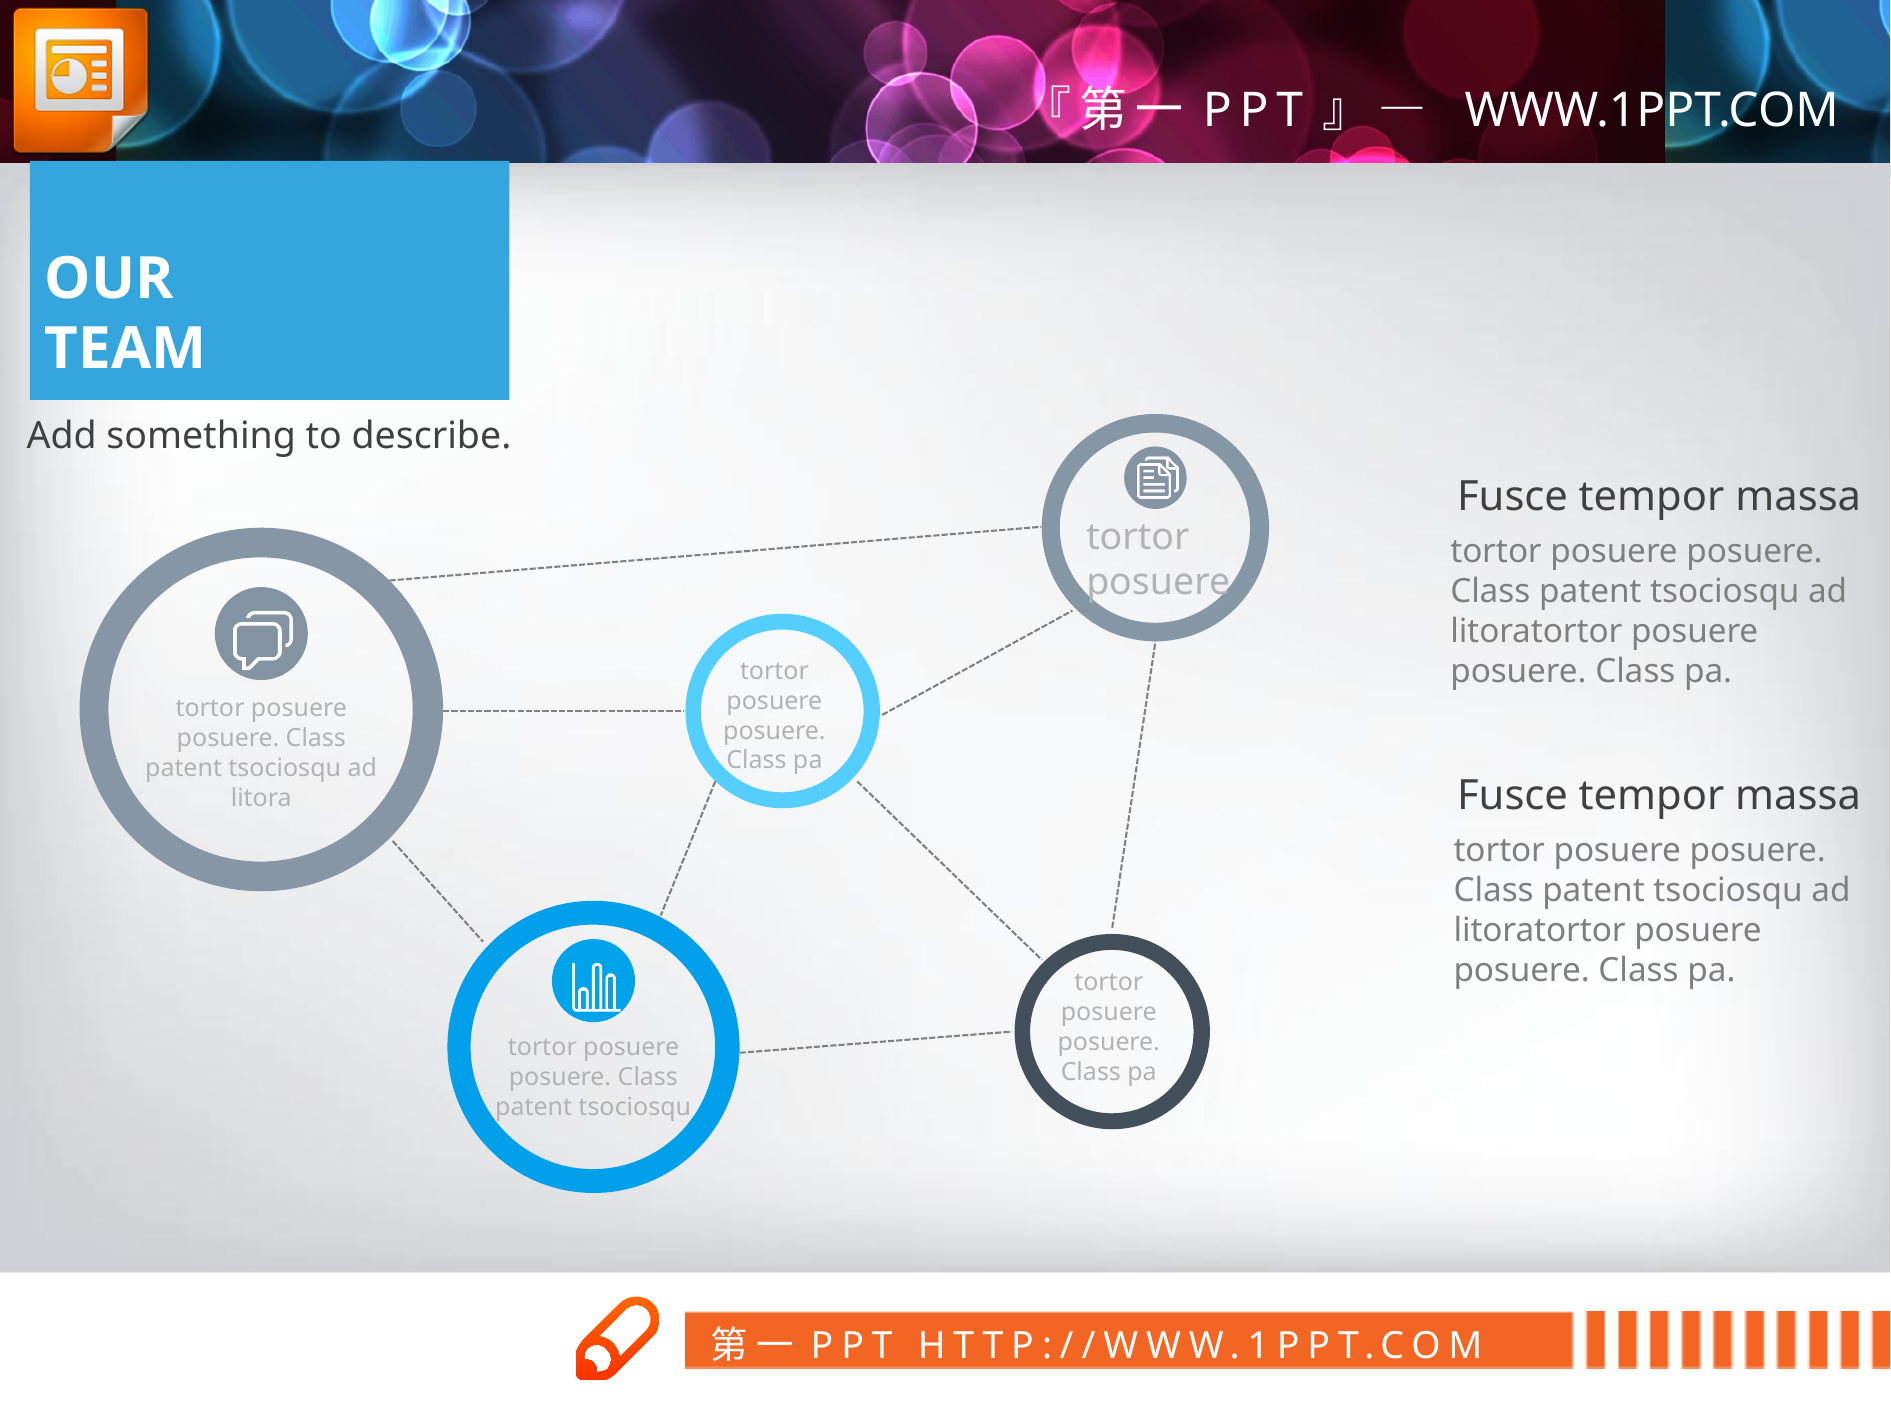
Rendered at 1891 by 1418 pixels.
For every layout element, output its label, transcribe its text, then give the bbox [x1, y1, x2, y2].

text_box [739, 1031, 1013, 1053]
text_box [1077, 610, 1234, 642]
text_box [858, 649, 880, 773]
picture [0, 0, 1891, 1275]
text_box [389, 526, 1042, 581]
text_box [710, 613, 855, 646]
text_box Fusce tempor massa [1442, 760, 1877, 825]
text_box [79, 527, 444, 892]
text_box [1036, 1093, 1189, 1130]
text_box Fusce tempor massa [1442, 461, 1877, 526]
text_box [1049, 934, 1176, 957]
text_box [392, 840, 484, 942]
text_box tortor posuere [1071, 504, 1280, 610]
text_box tortor posuere posuere. Class patent tsociosqu ad litora [124, 684, 399, 819]
text_box [471, 1128, 716, 1193]
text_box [660, 781, 716, 916]
text_box tortor posuere posuere. Class patent tsociosqu [464, 1023, 723, 1128]
text_box [240, 587, 283, 592]
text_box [881, 610, 1073, 716]
text_box [447, 900, 740, 1115]
text_box tortor posuere posuere. Class pa [691, 646, 858, 782]
text_box OUR TEAM [29, 160, 510, 400]
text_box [1112, 641, 1156, 928]
text_box [1192, 975, 1210, 1088]
text_box [718, 782, 850, 809]
text_box [1014, 985, 1026, 1078]
picture [685, 1311, 1891, 1369]
text_box Add something to describe. [11, 403, 741, 464]
text_box tortor posuere posuere. Class patent tsociosqu ad litoratortor posuere posuere. Class pa. [1438, 820, 1882, 996]
text_box [685, 678, 691, 744]
text_box [1041, 413, 1267, 604]
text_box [856, 781, 1042, 961]
text_box tortor posuere posuere. Class patent tsociosqu ad litoratortor posuere posuere. Class pa. [1435, 522, 1879, 697]
text_box tortor posuere posuere. Class pa [1026, 957, 1192, 1093]
